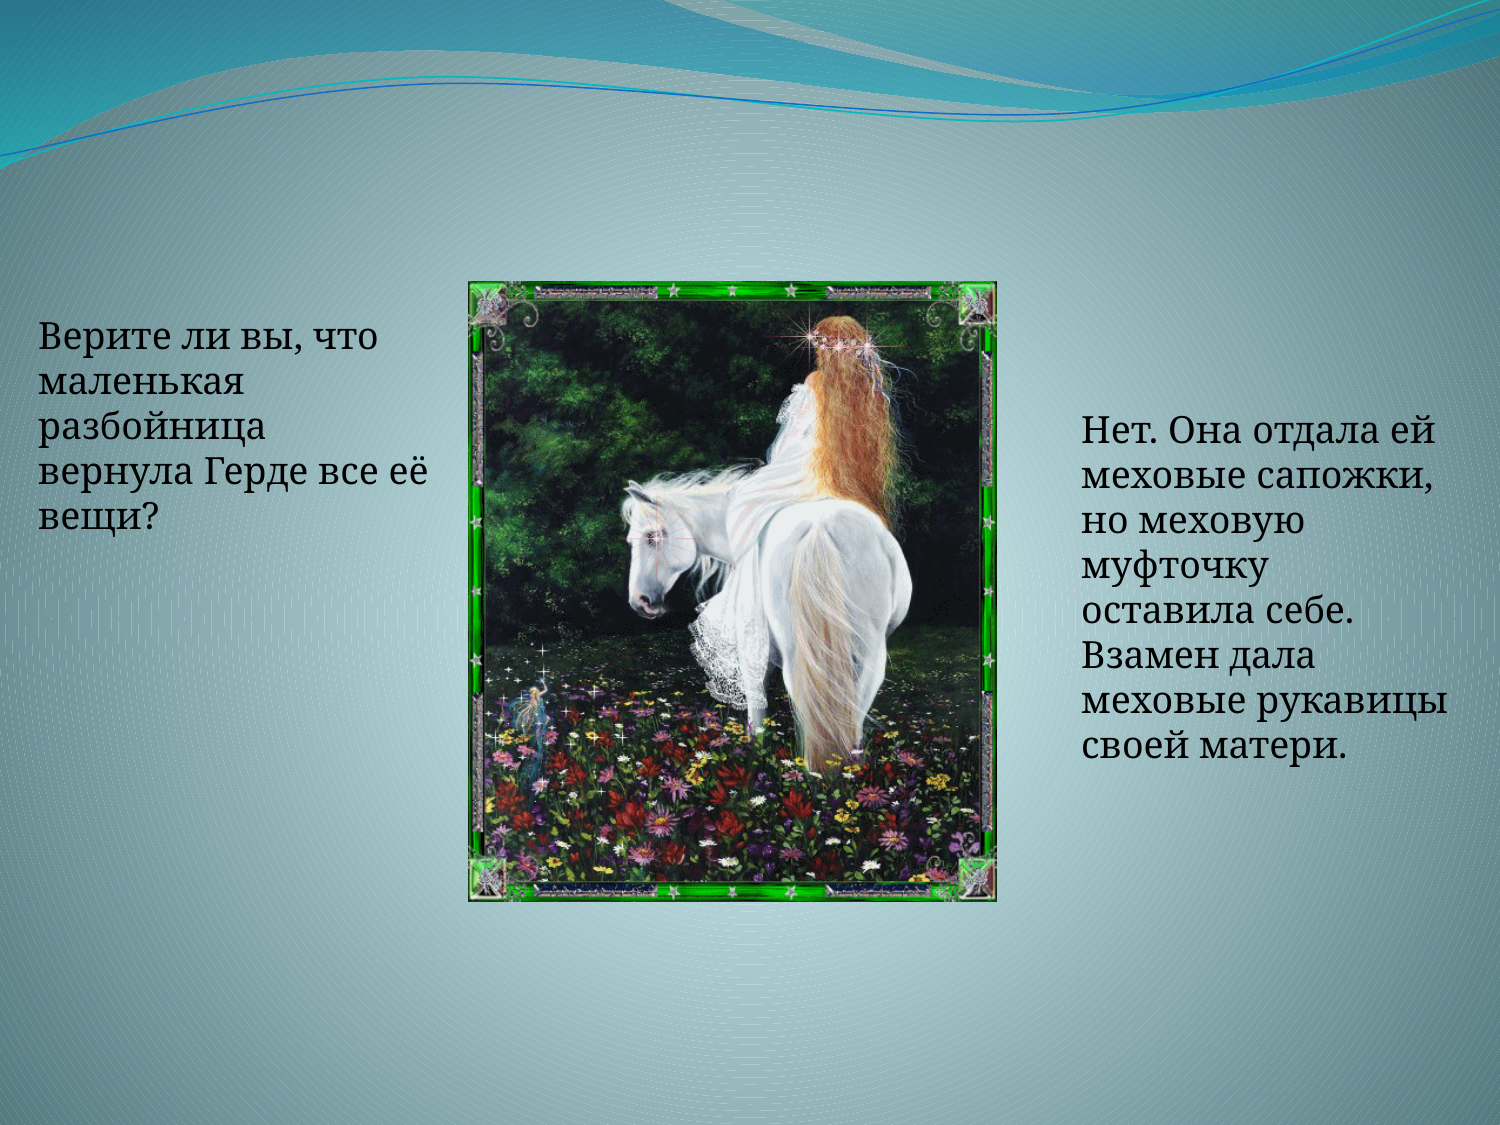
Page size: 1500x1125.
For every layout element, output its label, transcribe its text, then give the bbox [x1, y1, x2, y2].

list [468, 280, 997, 903]
text_box Верите ли вы, что маленькая разбойница вернула Герде все её вещи? [23, 304, 446, 545]
text_box Нет. Она отдала ей меховые сапожки, но меховую муфточку оставила себе. Взамен дала меховые рукавицы своей матери. [1066, 398, 1465, 774]
